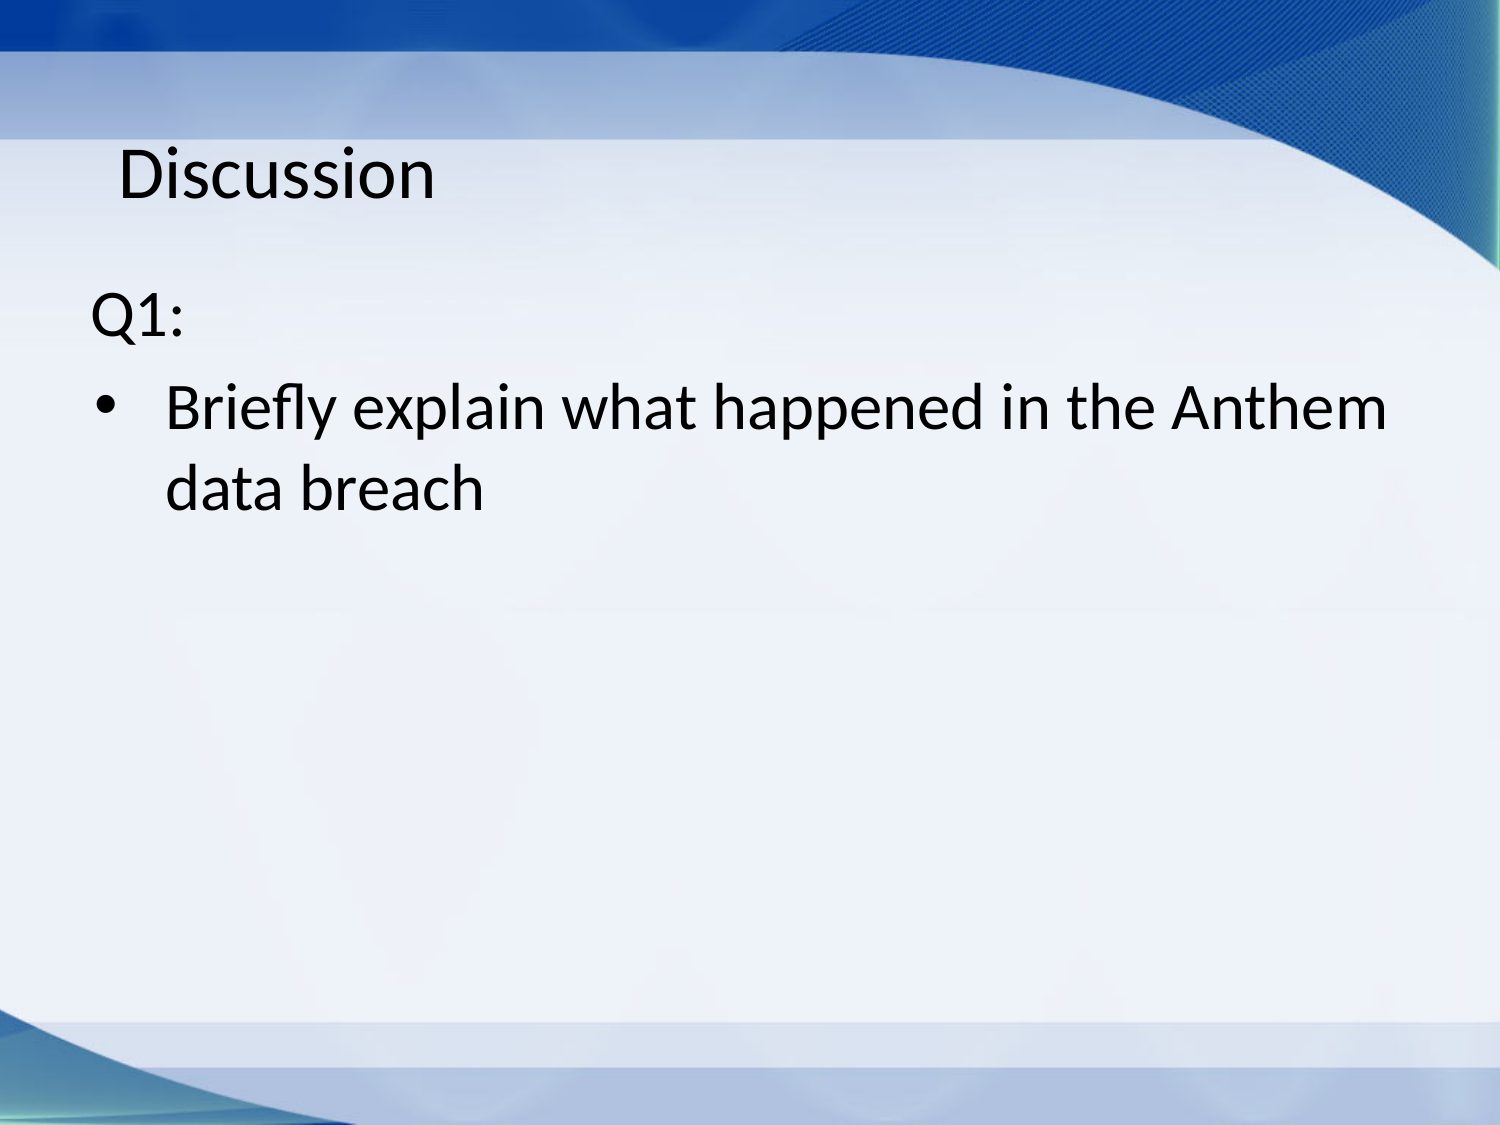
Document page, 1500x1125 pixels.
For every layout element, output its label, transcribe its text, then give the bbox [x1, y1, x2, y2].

list Q1: Briefly explain what happened in the Anthem data breach [75, 262, 1425, 1063]
title Discussion [103, 59, 1397, 262]
picture [0, 0, 1500, 1125]
